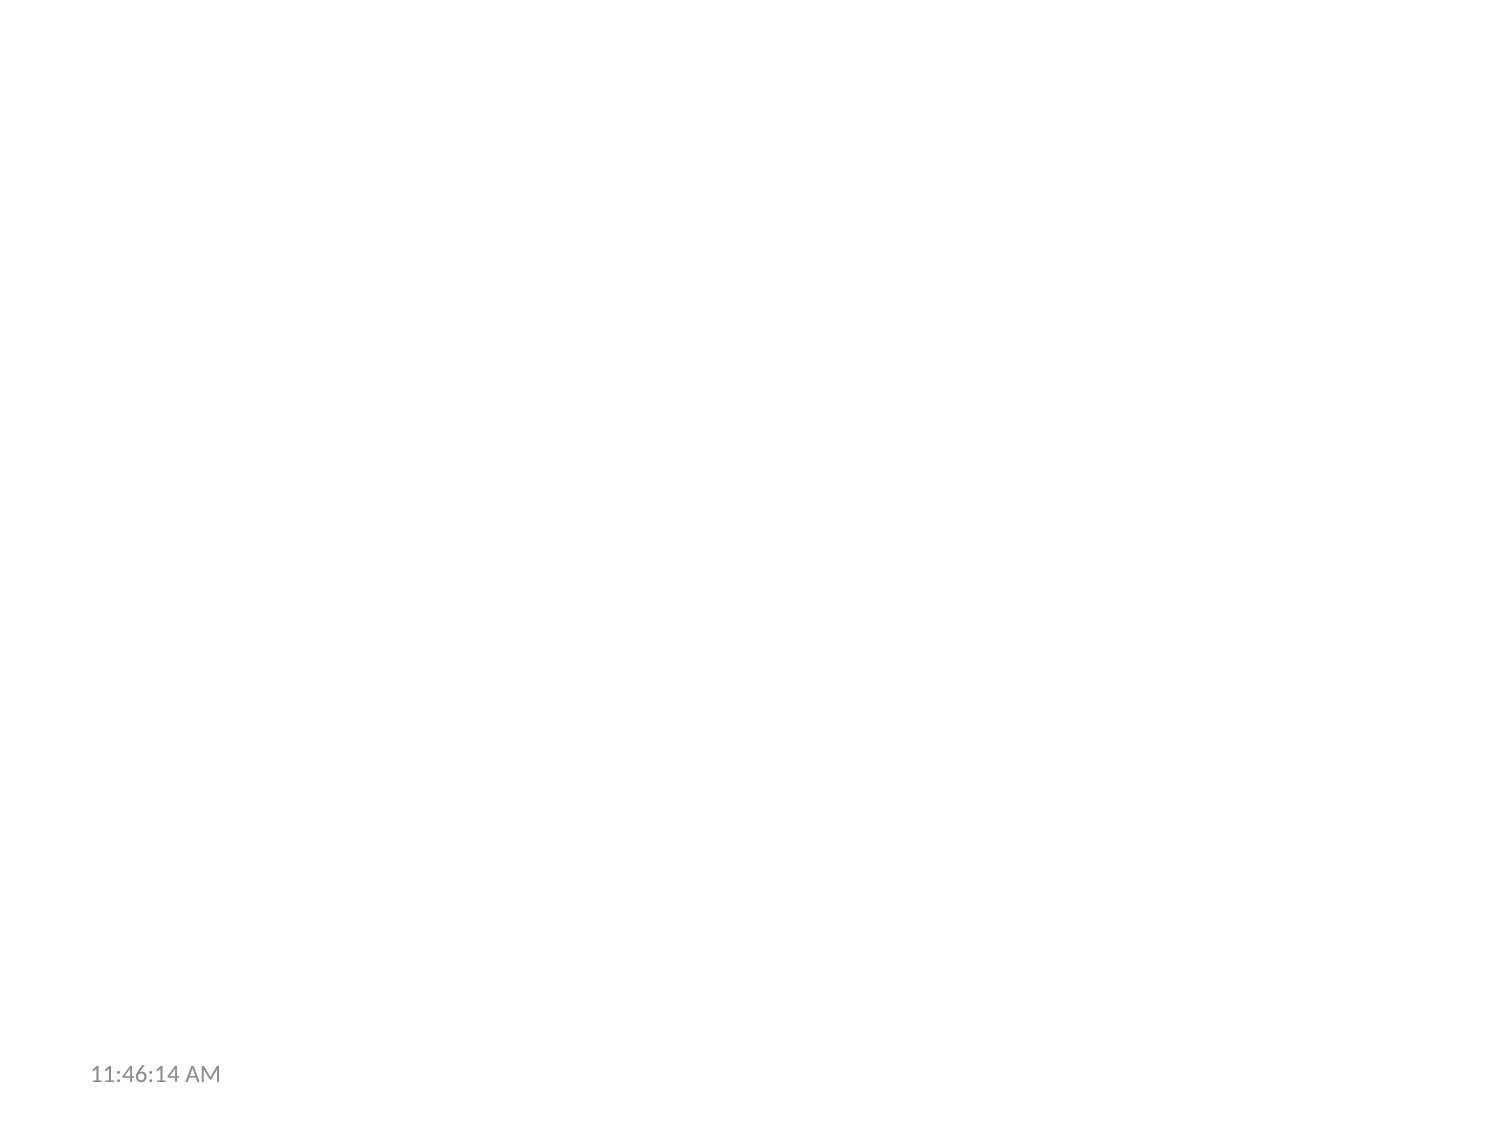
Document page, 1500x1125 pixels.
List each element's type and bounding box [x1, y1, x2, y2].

slide_number [75, 1042, 425, 1103]
